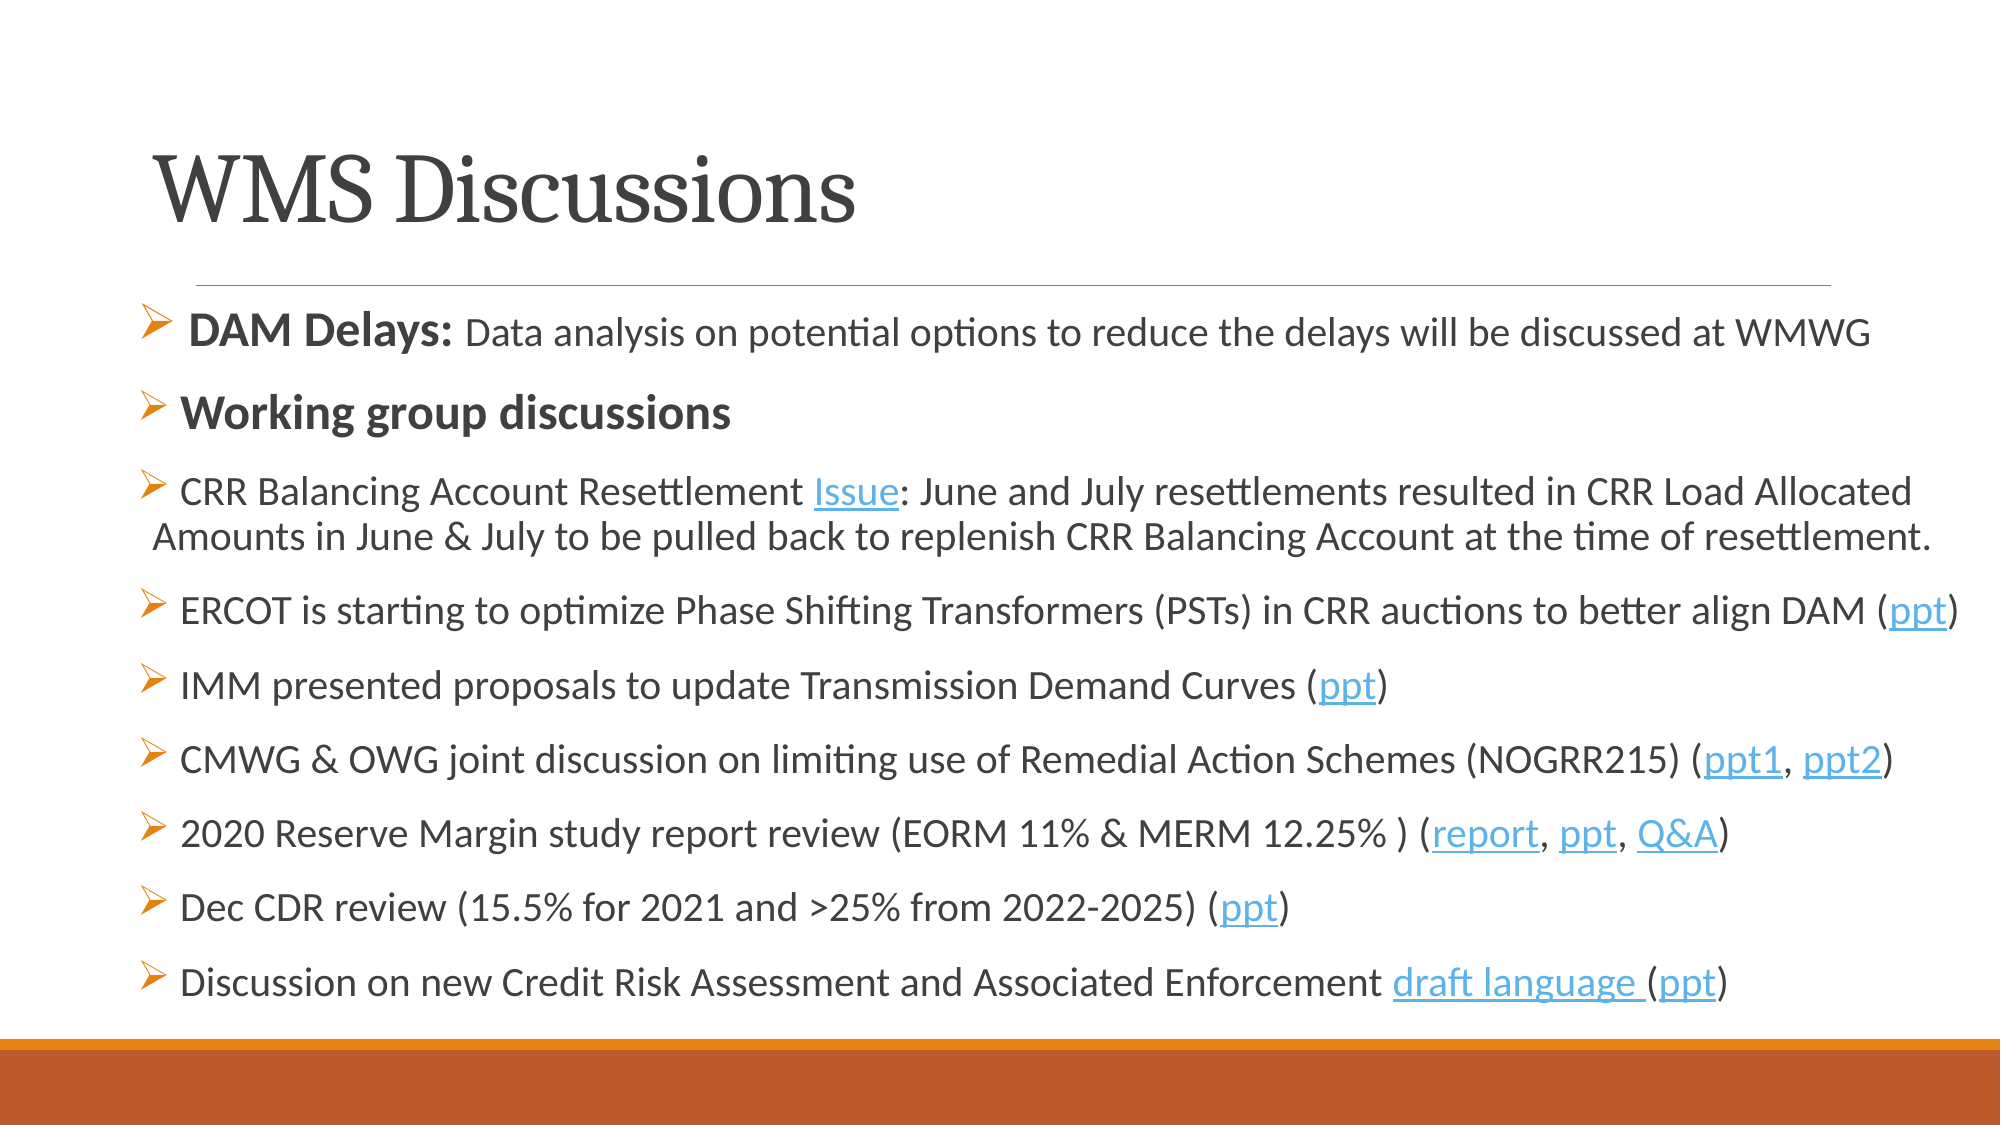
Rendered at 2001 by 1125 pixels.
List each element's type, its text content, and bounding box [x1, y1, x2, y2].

title WMS Discussions [137, 41, 1863, 251]
list DAM Delays: Data analysis on potential options to reduce the delays will be discussed at WMWG Working group discussions CRR Balancing Account Resettlement Issue: June and July resettlements resulted in CRR Load Allocated Amounts in June & July to be pulled back to replenish CRR Balancing Account at the time of resettlement. ERCOT is starting to optimize Phase Shifting Transformers (PSTs) in CRR auctions to better align DAM (ppt) IMM presented proposals to update Transmission Demand Curves (ppt) CMWG & OWG joint discussion on limiting use of Remedial Action Schemes (NOGRR215) (ppt1, ppt2) 2020 Reserve Margin study report review (EORM 11% & MERM 12.25% ) (report, ppt, Q&A) Dec CDR review (15.5% for 2021 and >25% from 2022-2025) (ppt) Discussion on new Credit Risk Assessment and Associated Enforcement draft language (ppt) [137, 295, 1984, 1071]
